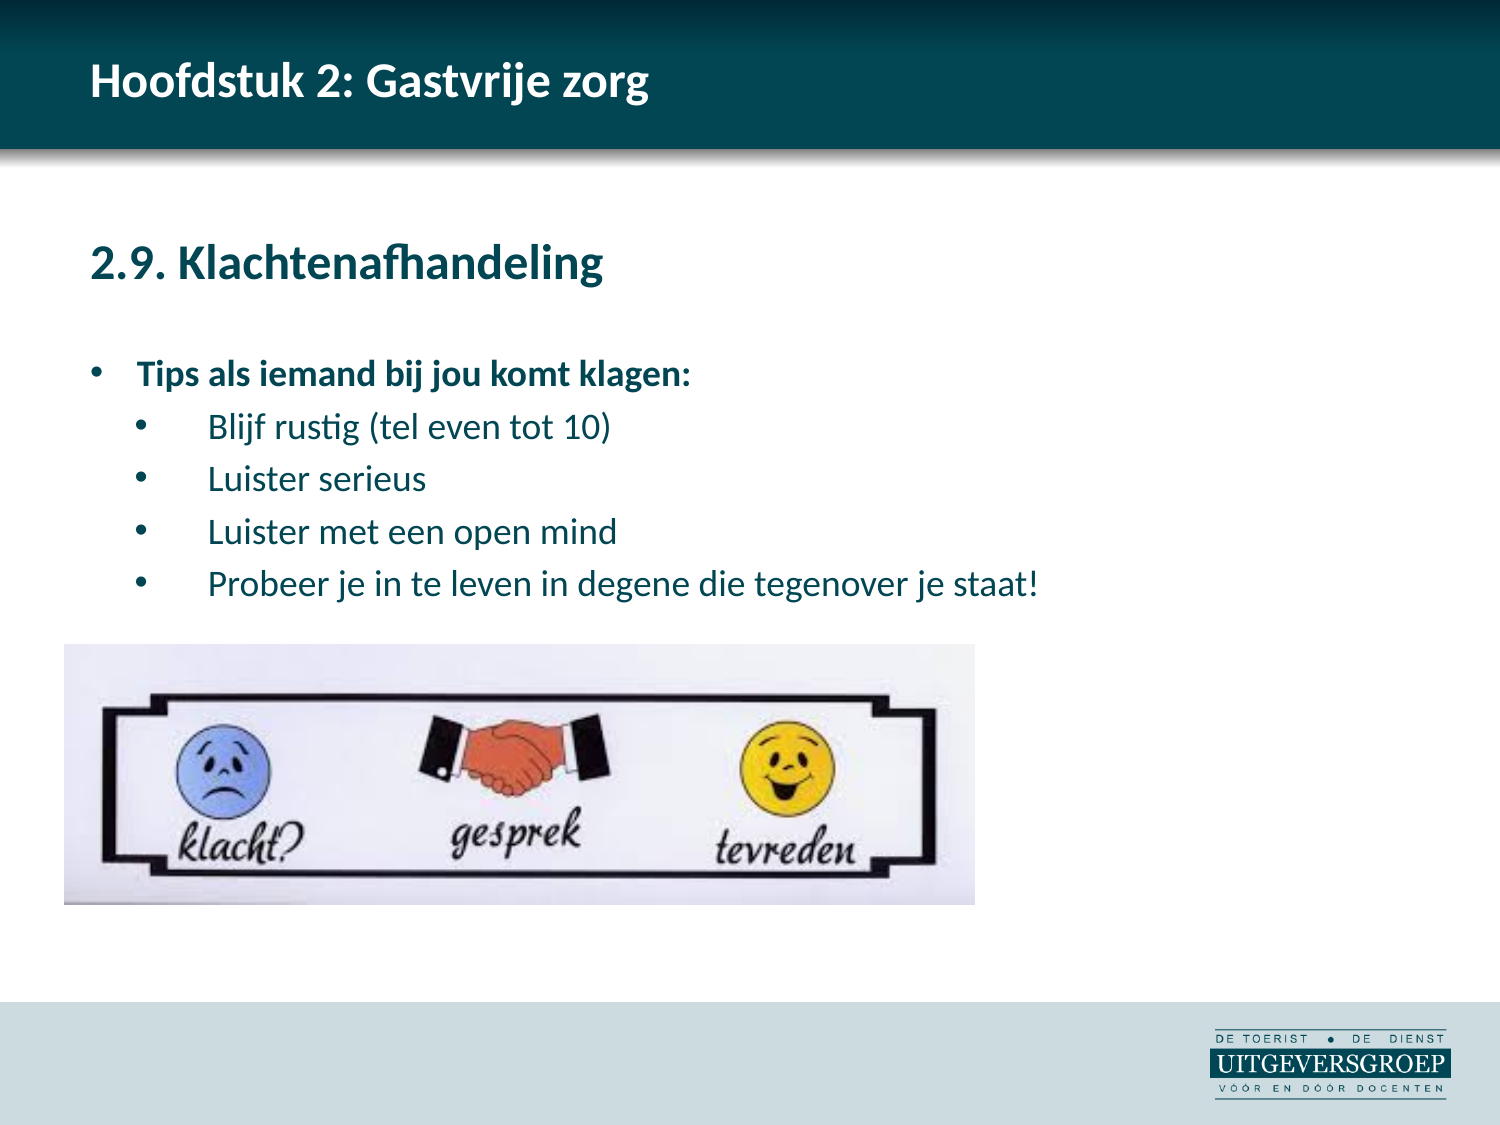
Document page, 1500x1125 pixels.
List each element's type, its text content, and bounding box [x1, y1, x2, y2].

title Hoofdstuk 2: Gastvrije zorg [75, 0, 1425, 172]
list 2.9. Klachtenafhandeling Tips als iemand bij jou komt klagen: Blijf rustig (tel even tot 10) Luister serieus Luister met een open mind Probeer je in te leven in degene die tegenover je staat! [75, 221, 1425, 965]
picture [1210, 1021, 1451, 1106]
picture [64, 644, 975, 906]
